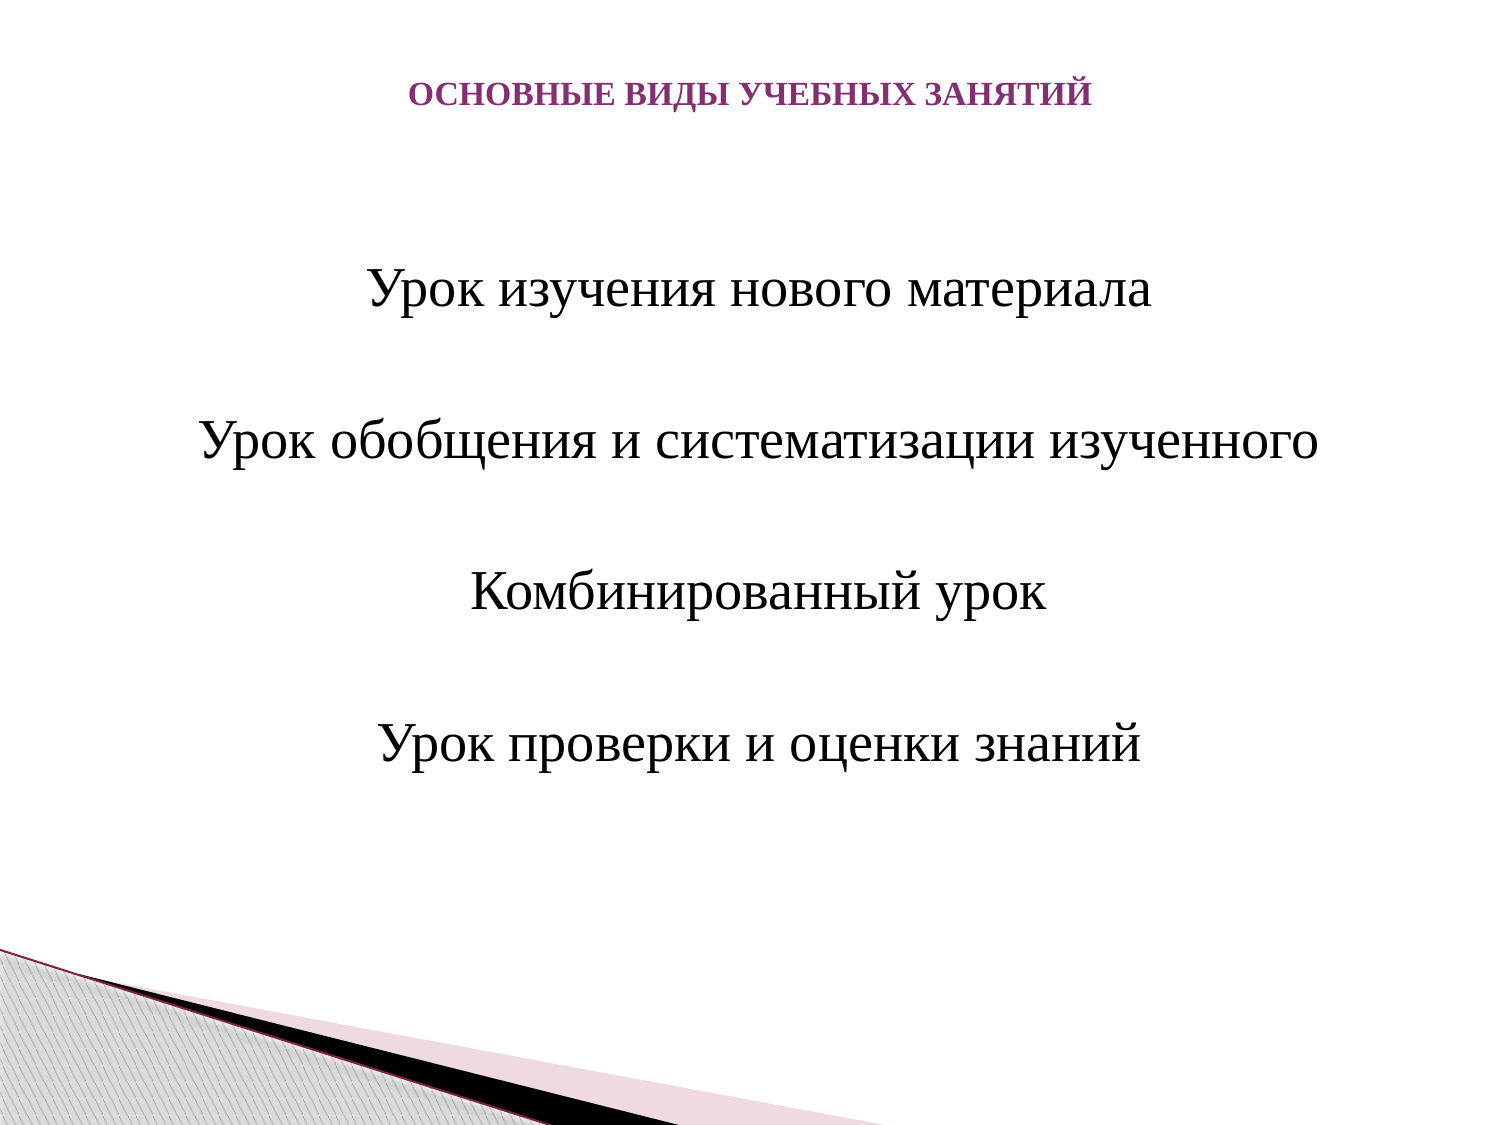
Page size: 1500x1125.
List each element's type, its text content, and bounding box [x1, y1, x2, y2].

list Урок изучения нового материала Урок обобщения и систематизации изученного Комбинированный урок Урок проверки и оценки знаний [75, 243, 1425, 986]
title ОСНОВНЫЕ ВИДЫ УЧЕБНЫХ ЗАНЯТИЙ [75, 30, 1425, 161]
